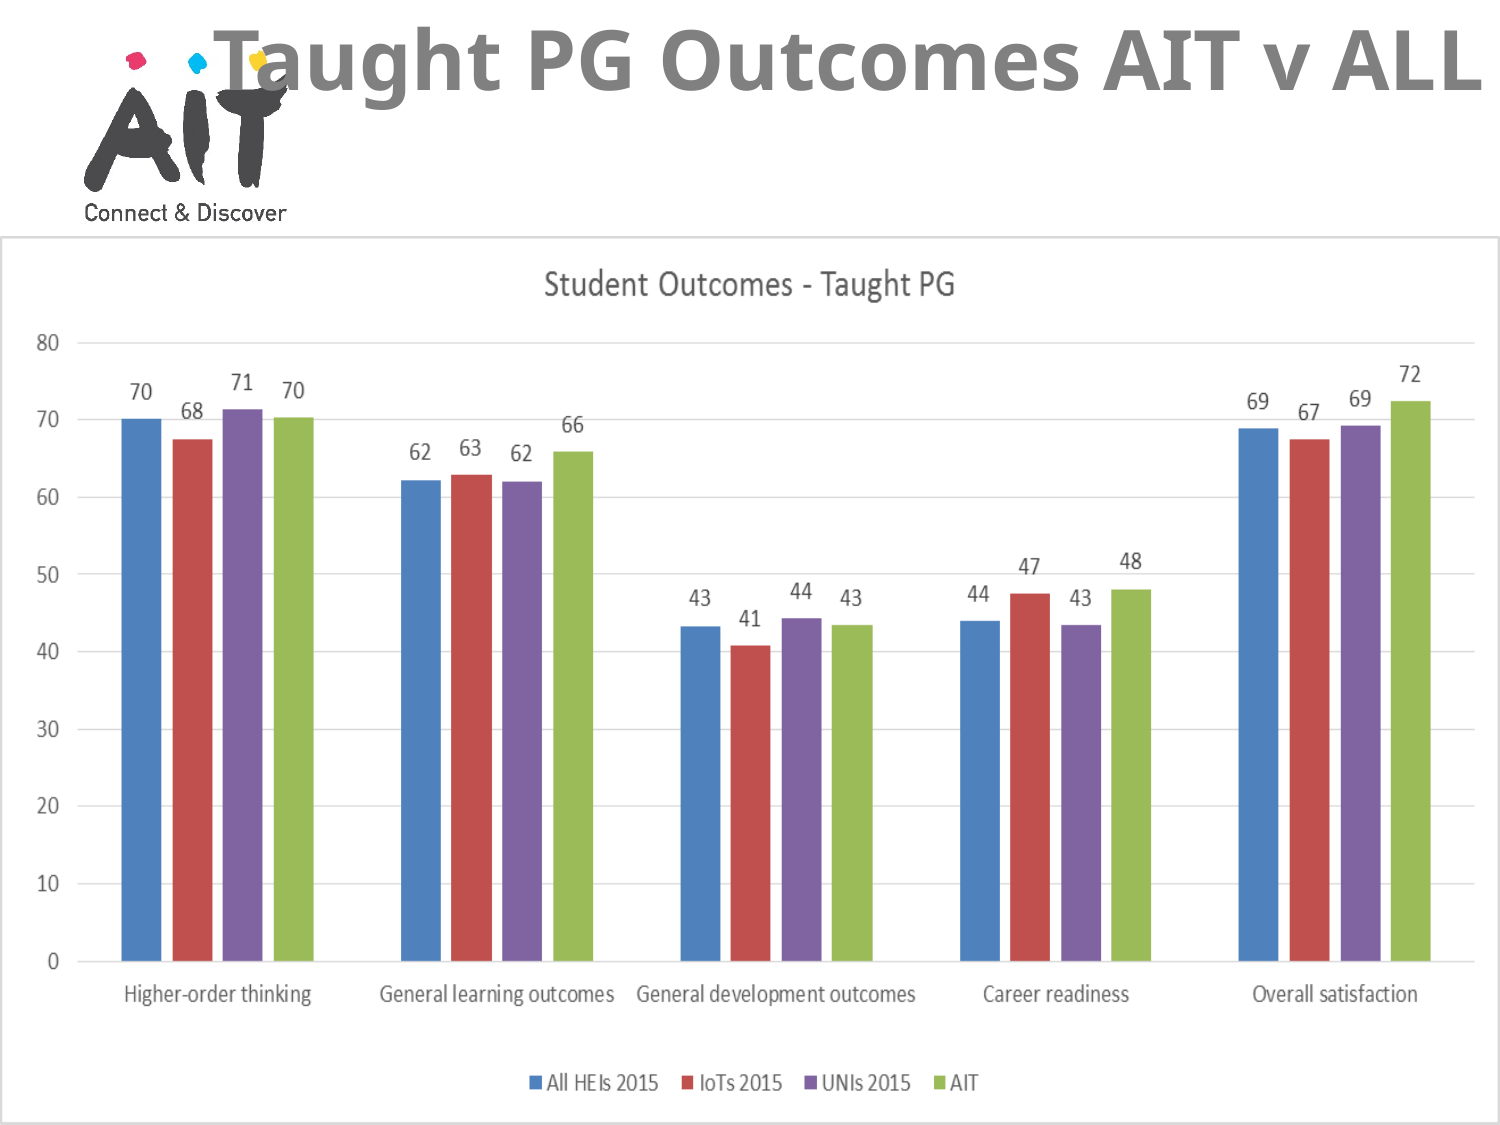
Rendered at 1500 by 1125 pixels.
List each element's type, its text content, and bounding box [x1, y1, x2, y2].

text_box Taught PG Outcomes AIT v ALL [112, 0, 1500, 115]
picture [64, 46, 315, 233]
picture [0, 236, 1500, 1125]
